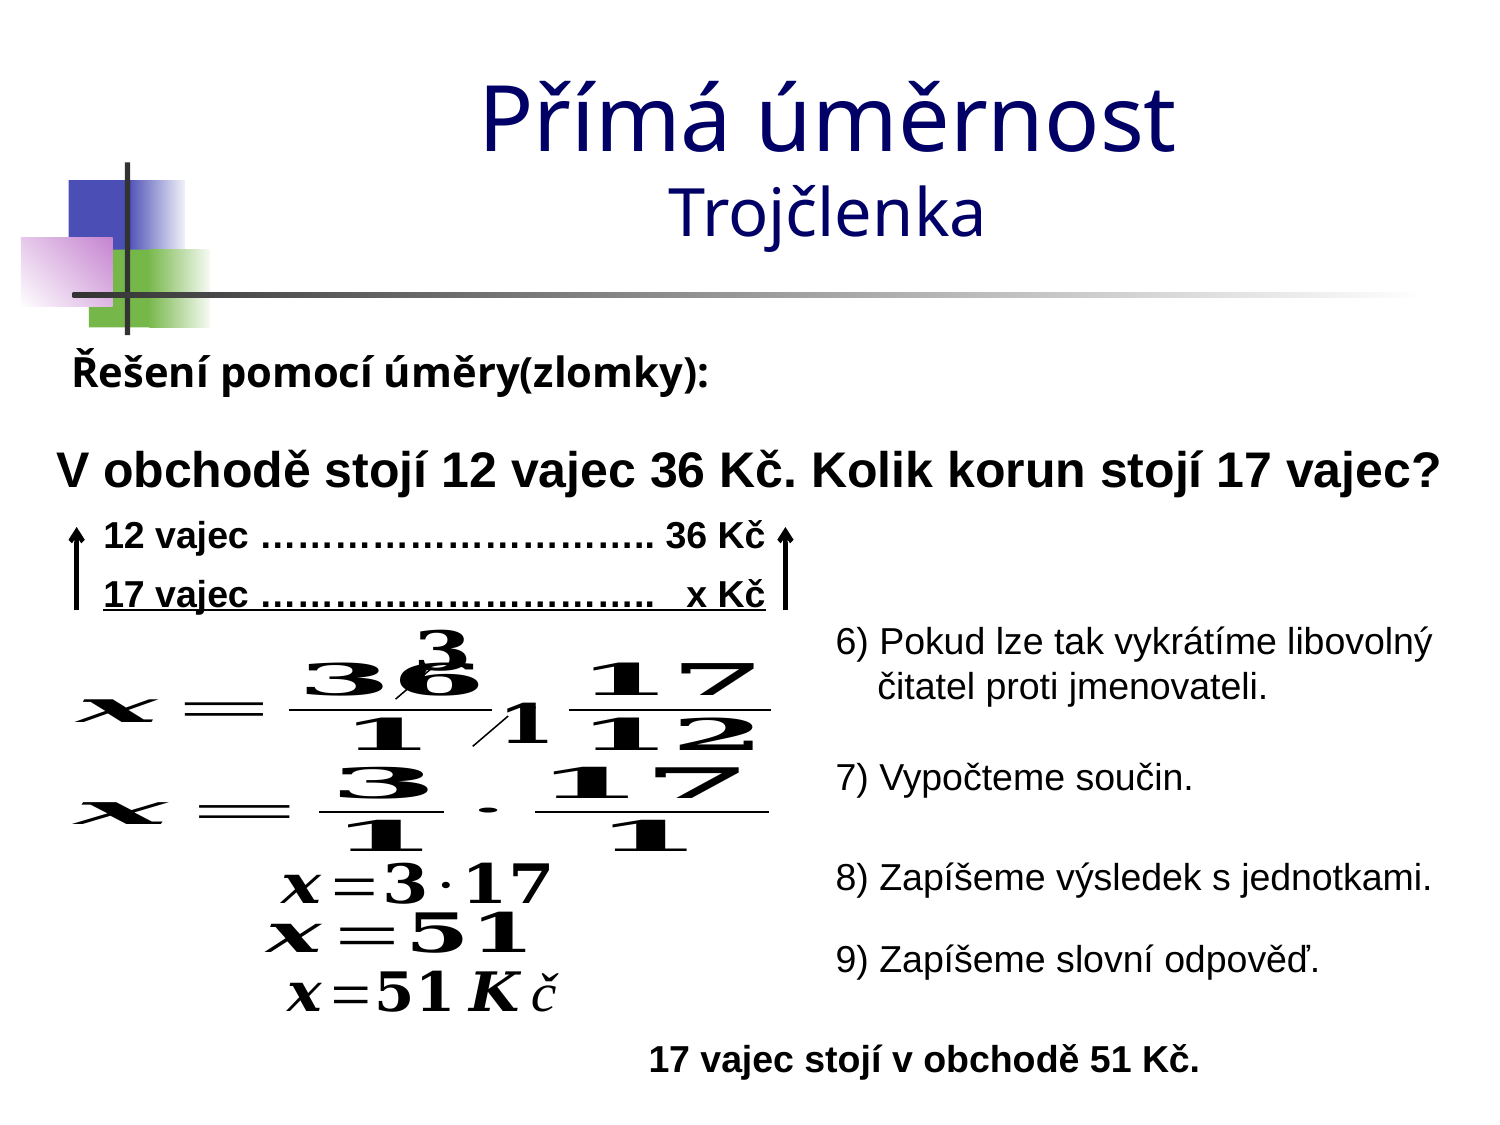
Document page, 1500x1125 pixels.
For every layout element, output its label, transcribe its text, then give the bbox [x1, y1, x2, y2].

text_box 7) Vypočteme součin. [820, 745, 1483, 806]
text_box 12 vajec ………………………….. 36 Kč [88, 505, 809, 562]
title Přímá úměrnost Trojčlenka [188, 34, 1468, 276]
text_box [472, 715, 509, 747]
text_box V obchodě stojí 12 vajec 36 Kč. Kolik korun stojí 17 vajec? [41, 430, 1459, 505]
list Řešení pomocí úměry(zlomky): [41, 337, 1022, 421]
text_box 17 vajec stojí v obchodě 51 Kč. [633, 1027, 1296, 1088]
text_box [395, 668, 432, 700]
text_box 17 vajec ………………………….. x Kč [88, 562, 809, 623]
text_box 6) Pokud lze tak vykrátíme libovolný čitatel proti jmenovateli. [820, 609, 1483, 715]
text_box 9) Zapíšeme slovní odpověď. [820, 927, 1483, 987]
text_box 8) Zapíšeme výsledek s jednotkami. [820, 845, 1483, 906]
